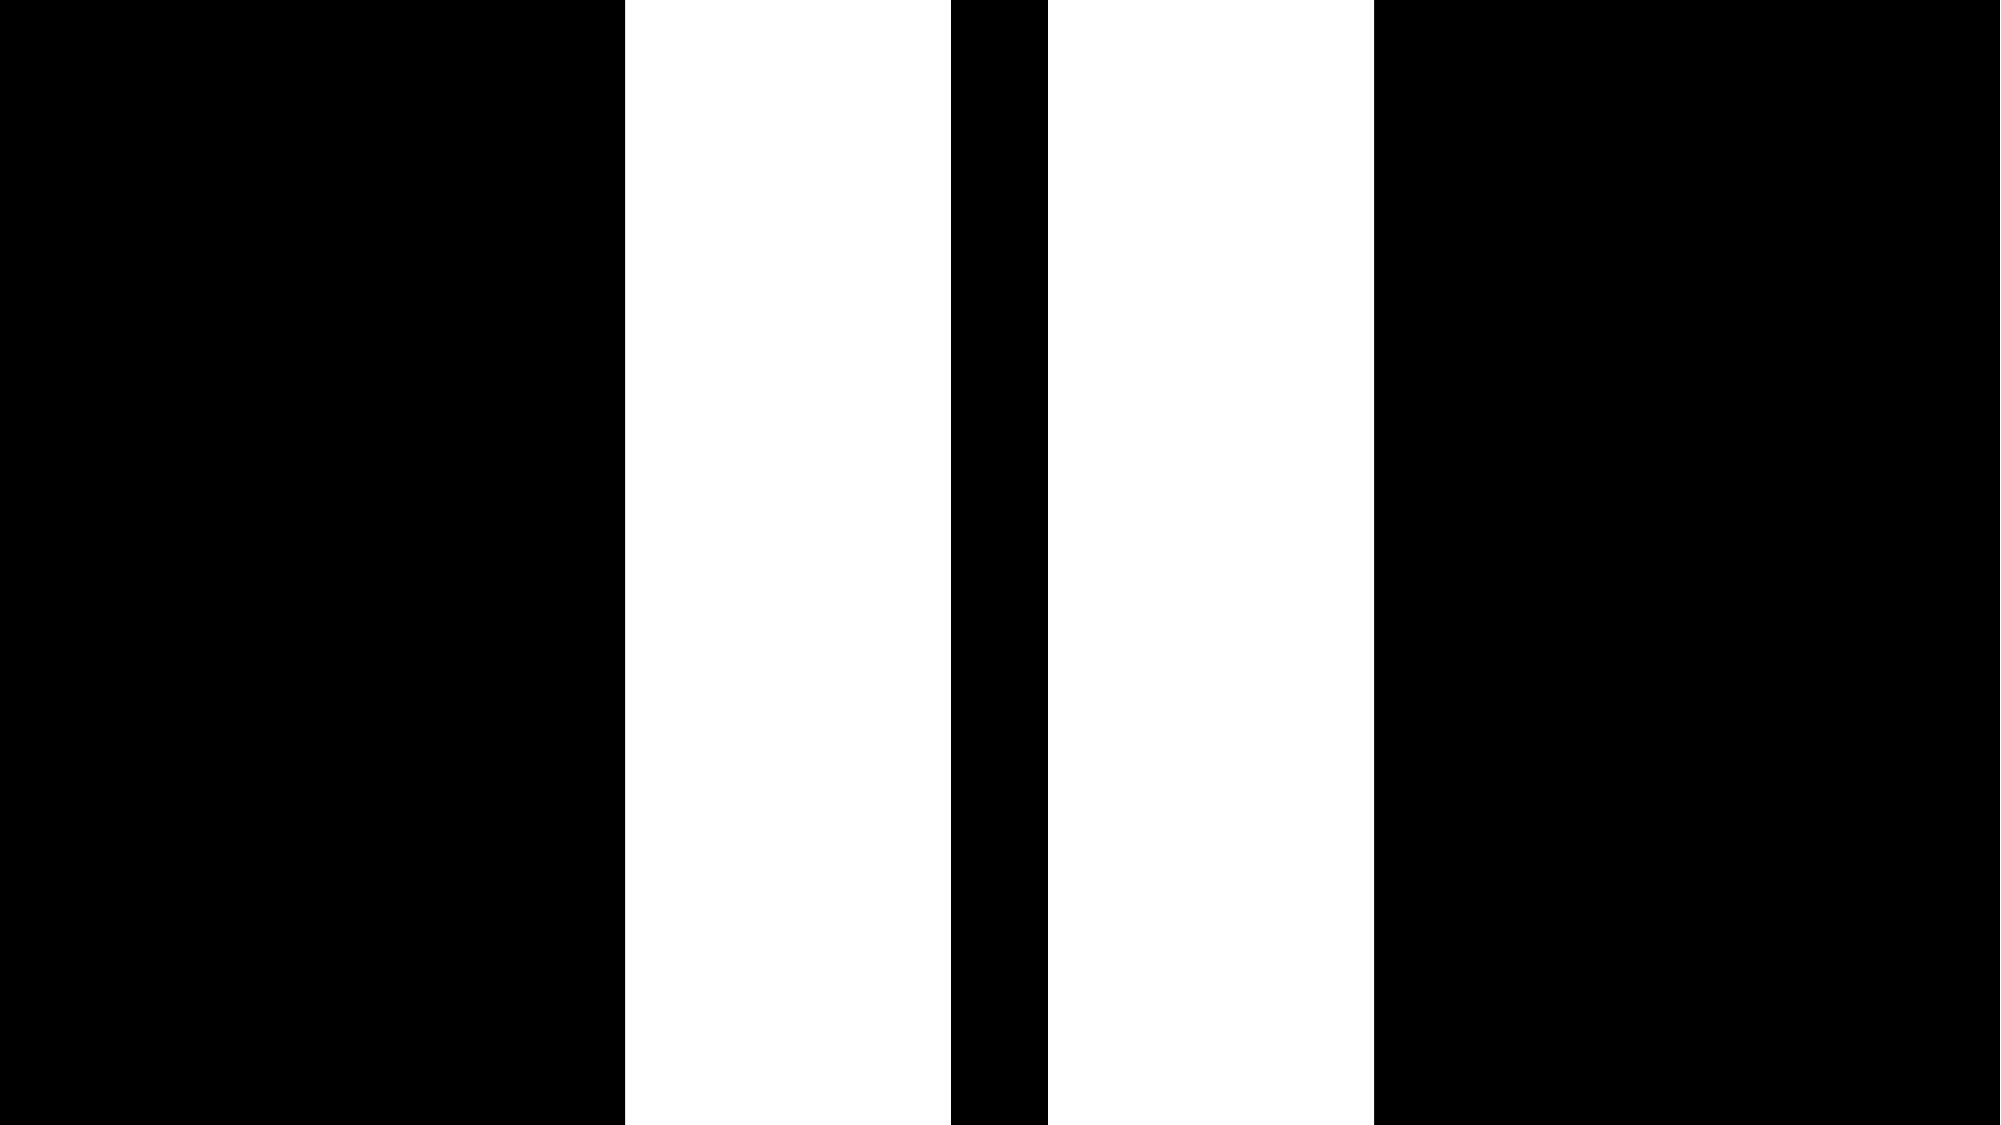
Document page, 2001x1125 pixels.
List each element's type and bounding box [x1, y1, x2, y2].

text_box [951, 0, 1048, 1125]
text_box [1048, 0, 1376, 1125]
text_box [624, 0, 951, 1125]
